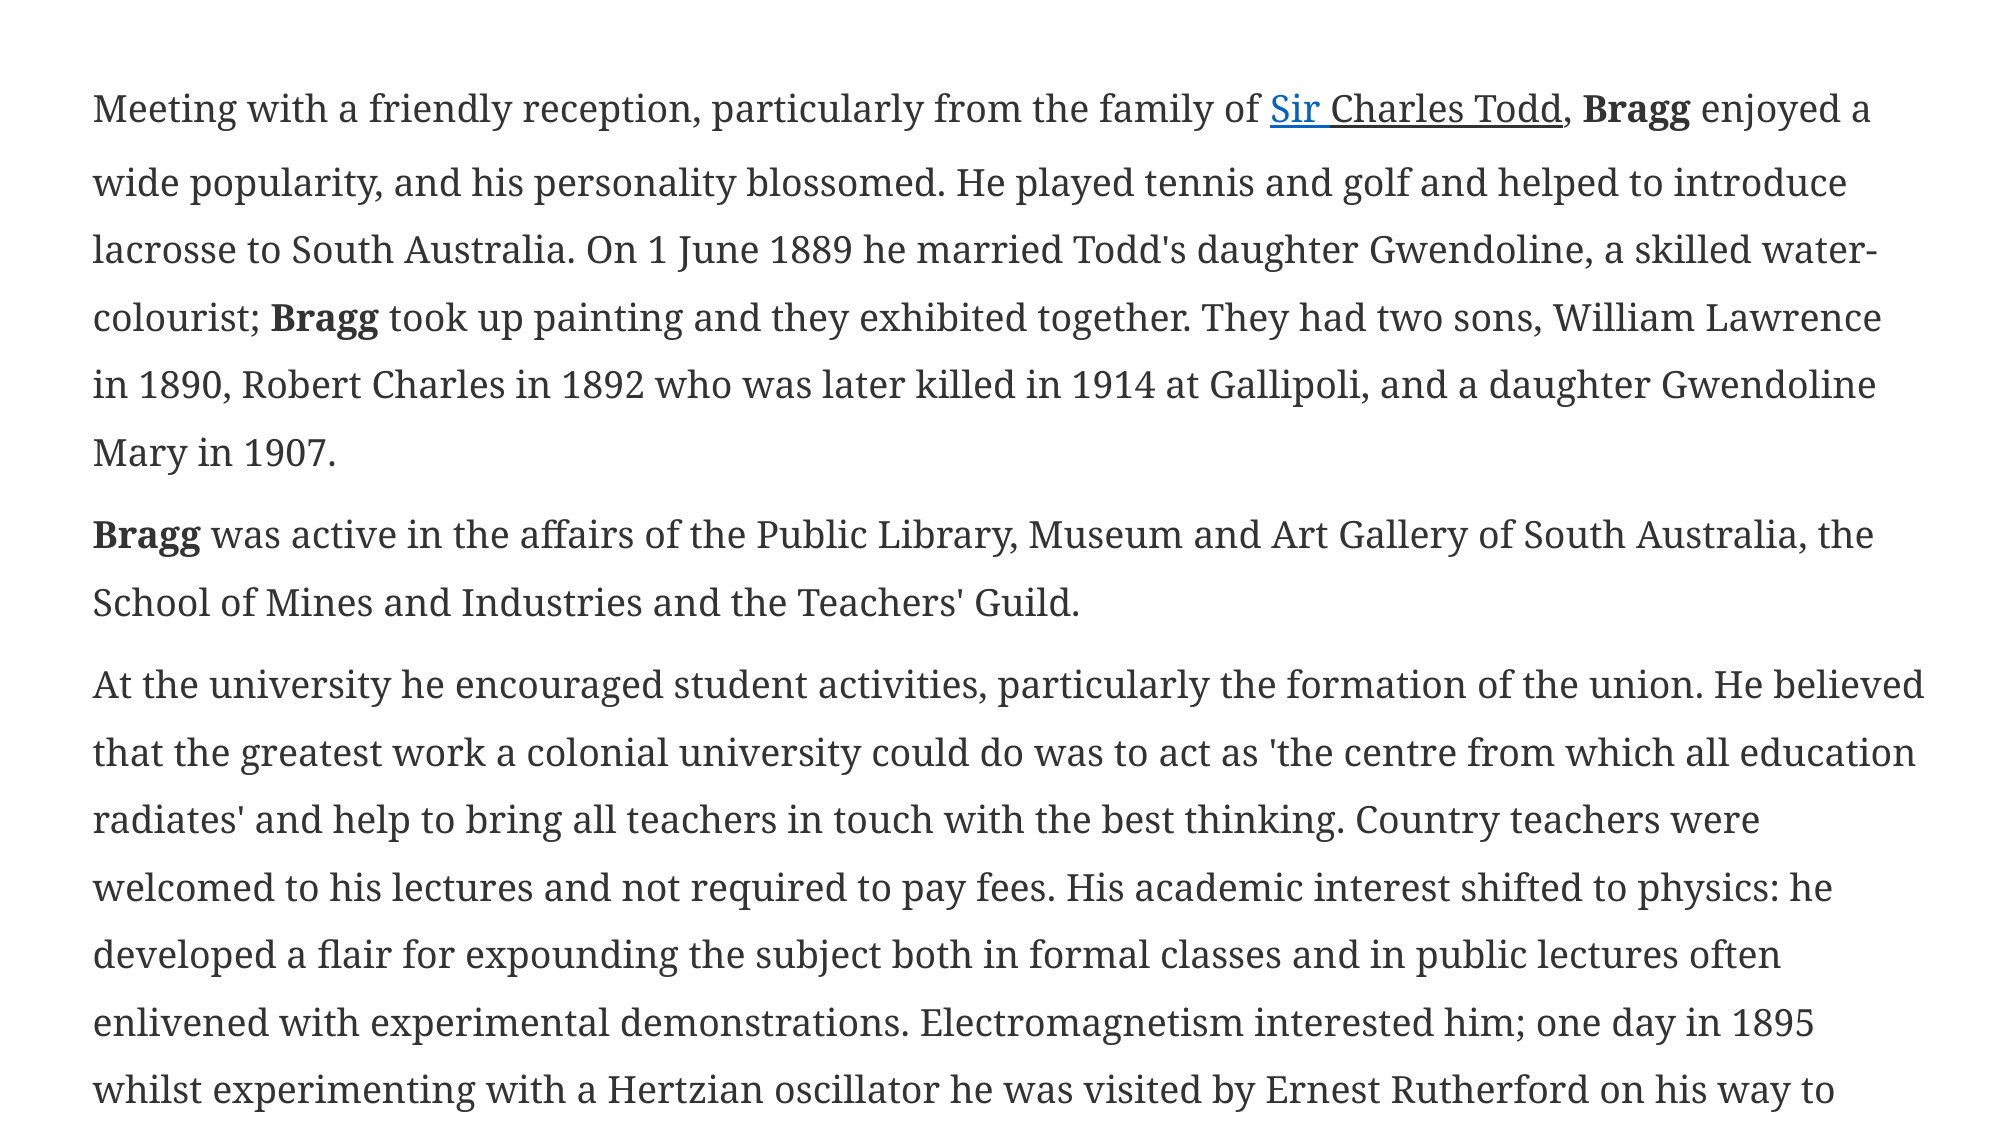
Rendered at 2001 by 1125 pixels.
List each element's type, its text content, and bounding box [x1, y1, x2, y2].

text_box Meeting with a friendly reception, particularly from the family of Sir Charles Todd, Bragg enjoyed a wide popularity, and his personality blossomed. He played tennis and golf and helped to introduce lacrosse to South Australia. On 1 June 1889 he married Todd's daughter Gwendoline, a skilled water-colourist; Bragg took up painting and they exhibited together. They had two sons, William Lawrence in 1890, Robert Charles in 1892 who was later killed in 1914 at Gallipoli, and a daughter Gwendoline Mary in 1907. Bragg was active in the affairs of the Public Library, Museum and Art Gallery of South Australia, the School of Mines and Industries and the Teachers' Guild. At the university he encouraged student activities, particularly the formation of the union. He believed that the greatest work a colonial university could do was to act as 'the centre from which all education radiates' and help to bring all teachers in touch with the best thinking. Country teachers were welcomed to his lectures and not required to pay fees. His academic interest shifted to physics: he developed a flair for expounding the subject both in formal classes and in public lectures often enlivened with experimental demonstrations. Electromagnetism interested him; one day in 1895 whilst experimenting with a Hertzian oscillator he was visited by Ernest Rutherford on his way to Cambridge and had been working on radio transmission at Christchurch, New Zealand. It was the beginning of a valuable lifelong friendship. [77, 52, 1944, 1125]
